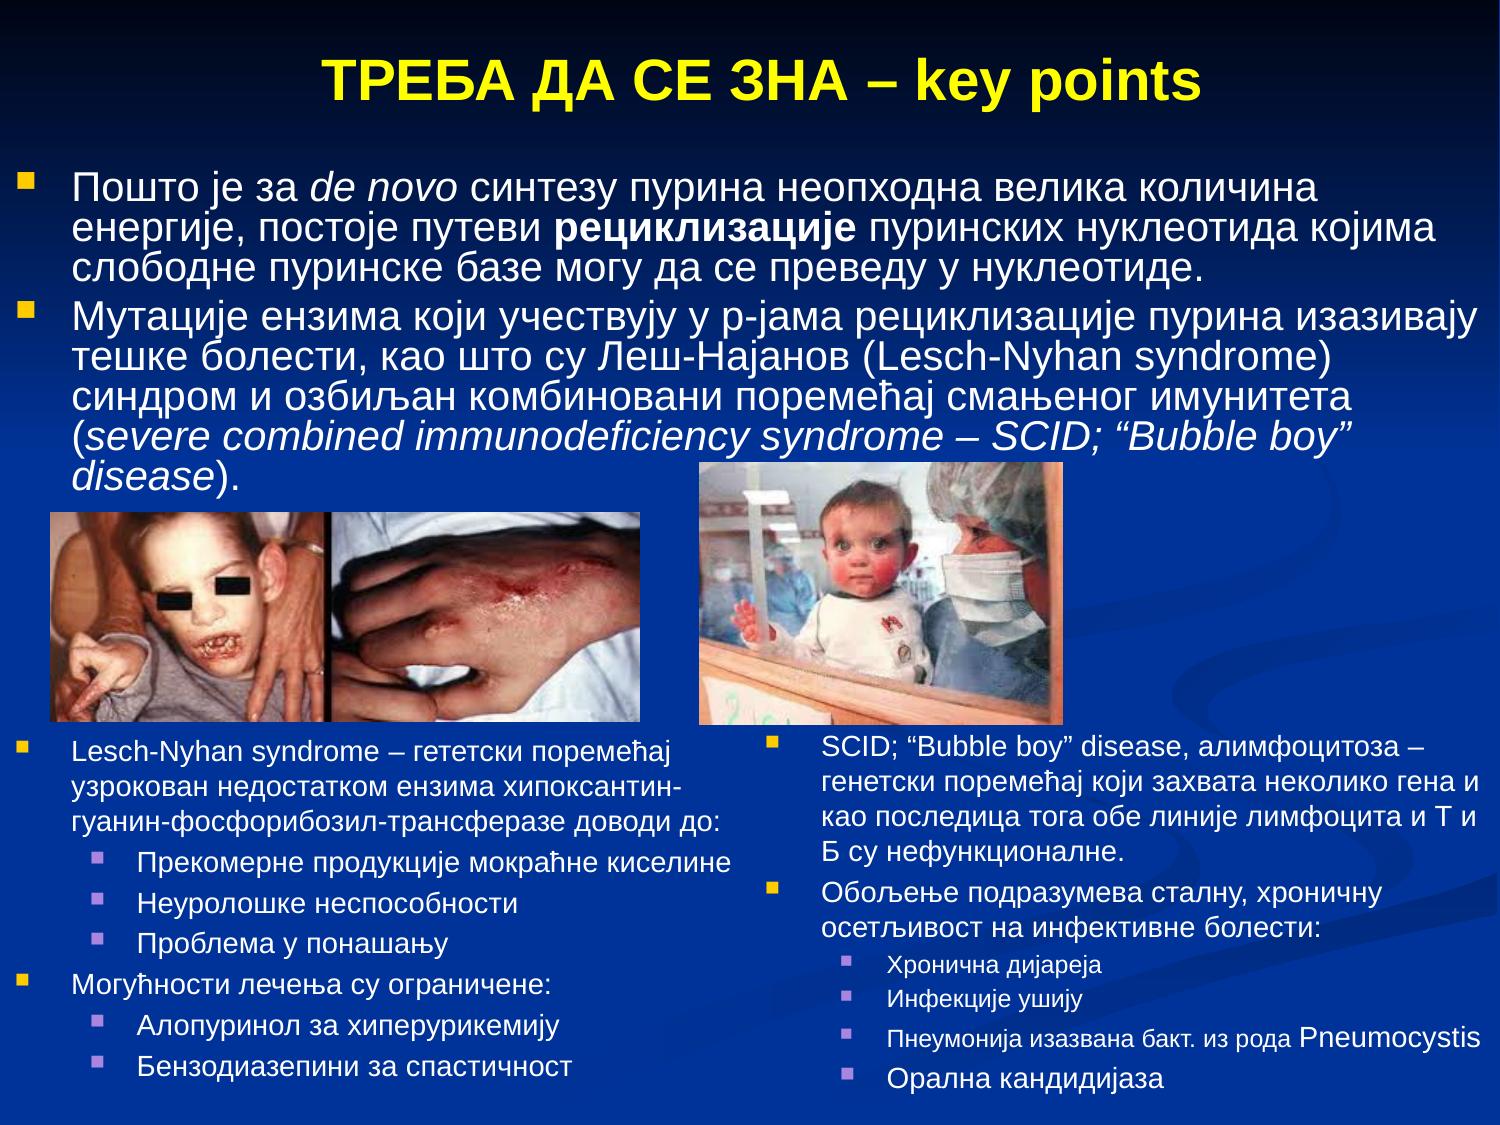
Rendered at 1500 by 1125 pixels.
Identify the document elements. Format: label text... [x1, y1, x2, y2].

picture [699, 462, 1063, 726]
text_box Lesch-Nyhan syndrome – гететски поремећај узрокован недостатком ензима хипоксантин-гуанин-фосфорибозил-трансферазе доводи до: Прекомерне продукције мокраћне киселине Неуролошке неспособности Проблема у понашању Могућности лечења су ограничене: Алопуринол за хиперурикемију Бензодиазепини за спастичност [0, 725, 749, 1125]
text_box SCID; “Bubble boy” disease, алимфоцитоза – генетски поремећај који захвата неколико гена и као последица тога обе линије лимфоцита и Т и Б су нефункционалне. Обољење подразумева сталну, хроничну осетљивост на инфективне болести: Хронична дијареја Инфекције ушију Пнеумонија изазвана бакт. из рода Pneumocystis Орална кандидијаза [749, 720, 1500, 1125]
picture [49, 512, 640, 723]
text_box ТРЕБА ДА СЕ ЗНА – key points [87, 24, 1438, 130]
list Пошто је за de novo синтезу пурина неопходна велика количина енергије, постоје путеви рециклизације пуринских нуклеотида којима слободне пуринске базе могу да се преведу у нуклеотиде. Мутације ензима који учествују у р-јама рециклизације пурина изазивају тешке болести, као што су Леш-Најанов (Lesch-Nyhan syndrome) синдром и озбиљан комбиновани поремећај смањеног имунитета (severe combined immunodeficiency syndrome – SCID; “Bubble boy” disease). [0, 162, 1500, 538]
